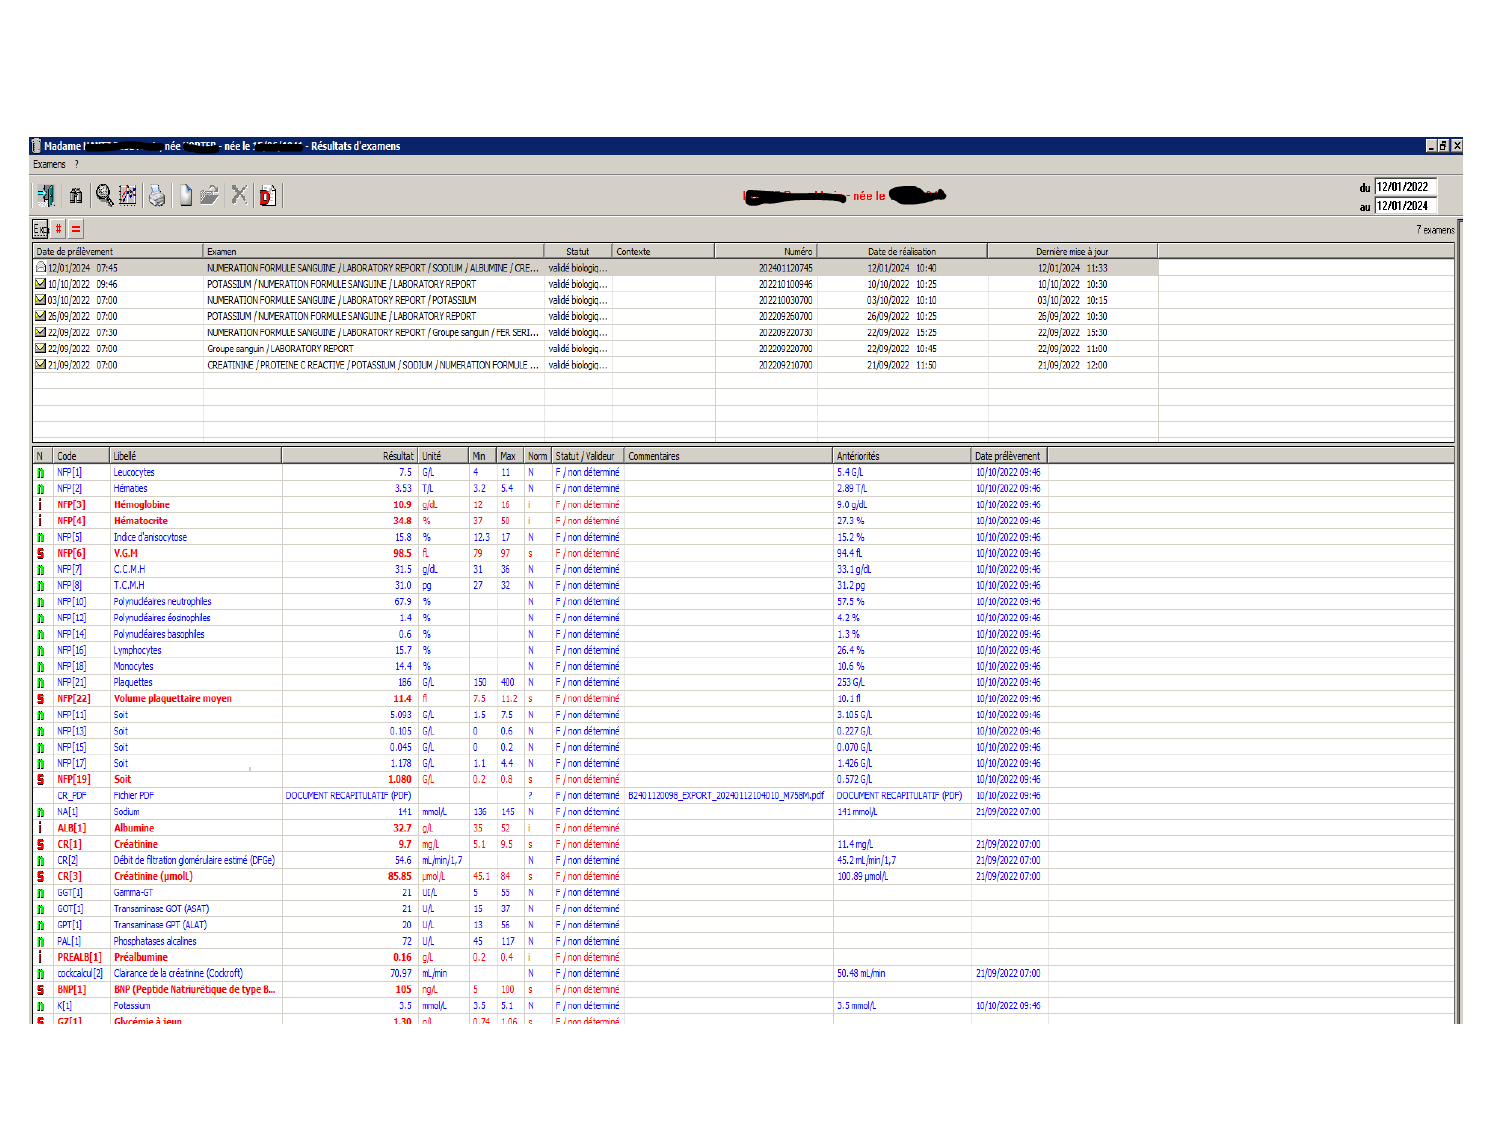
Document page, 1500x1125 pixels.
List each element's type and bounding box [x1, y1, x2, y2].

picture [29, 136, 1463, 1024]
